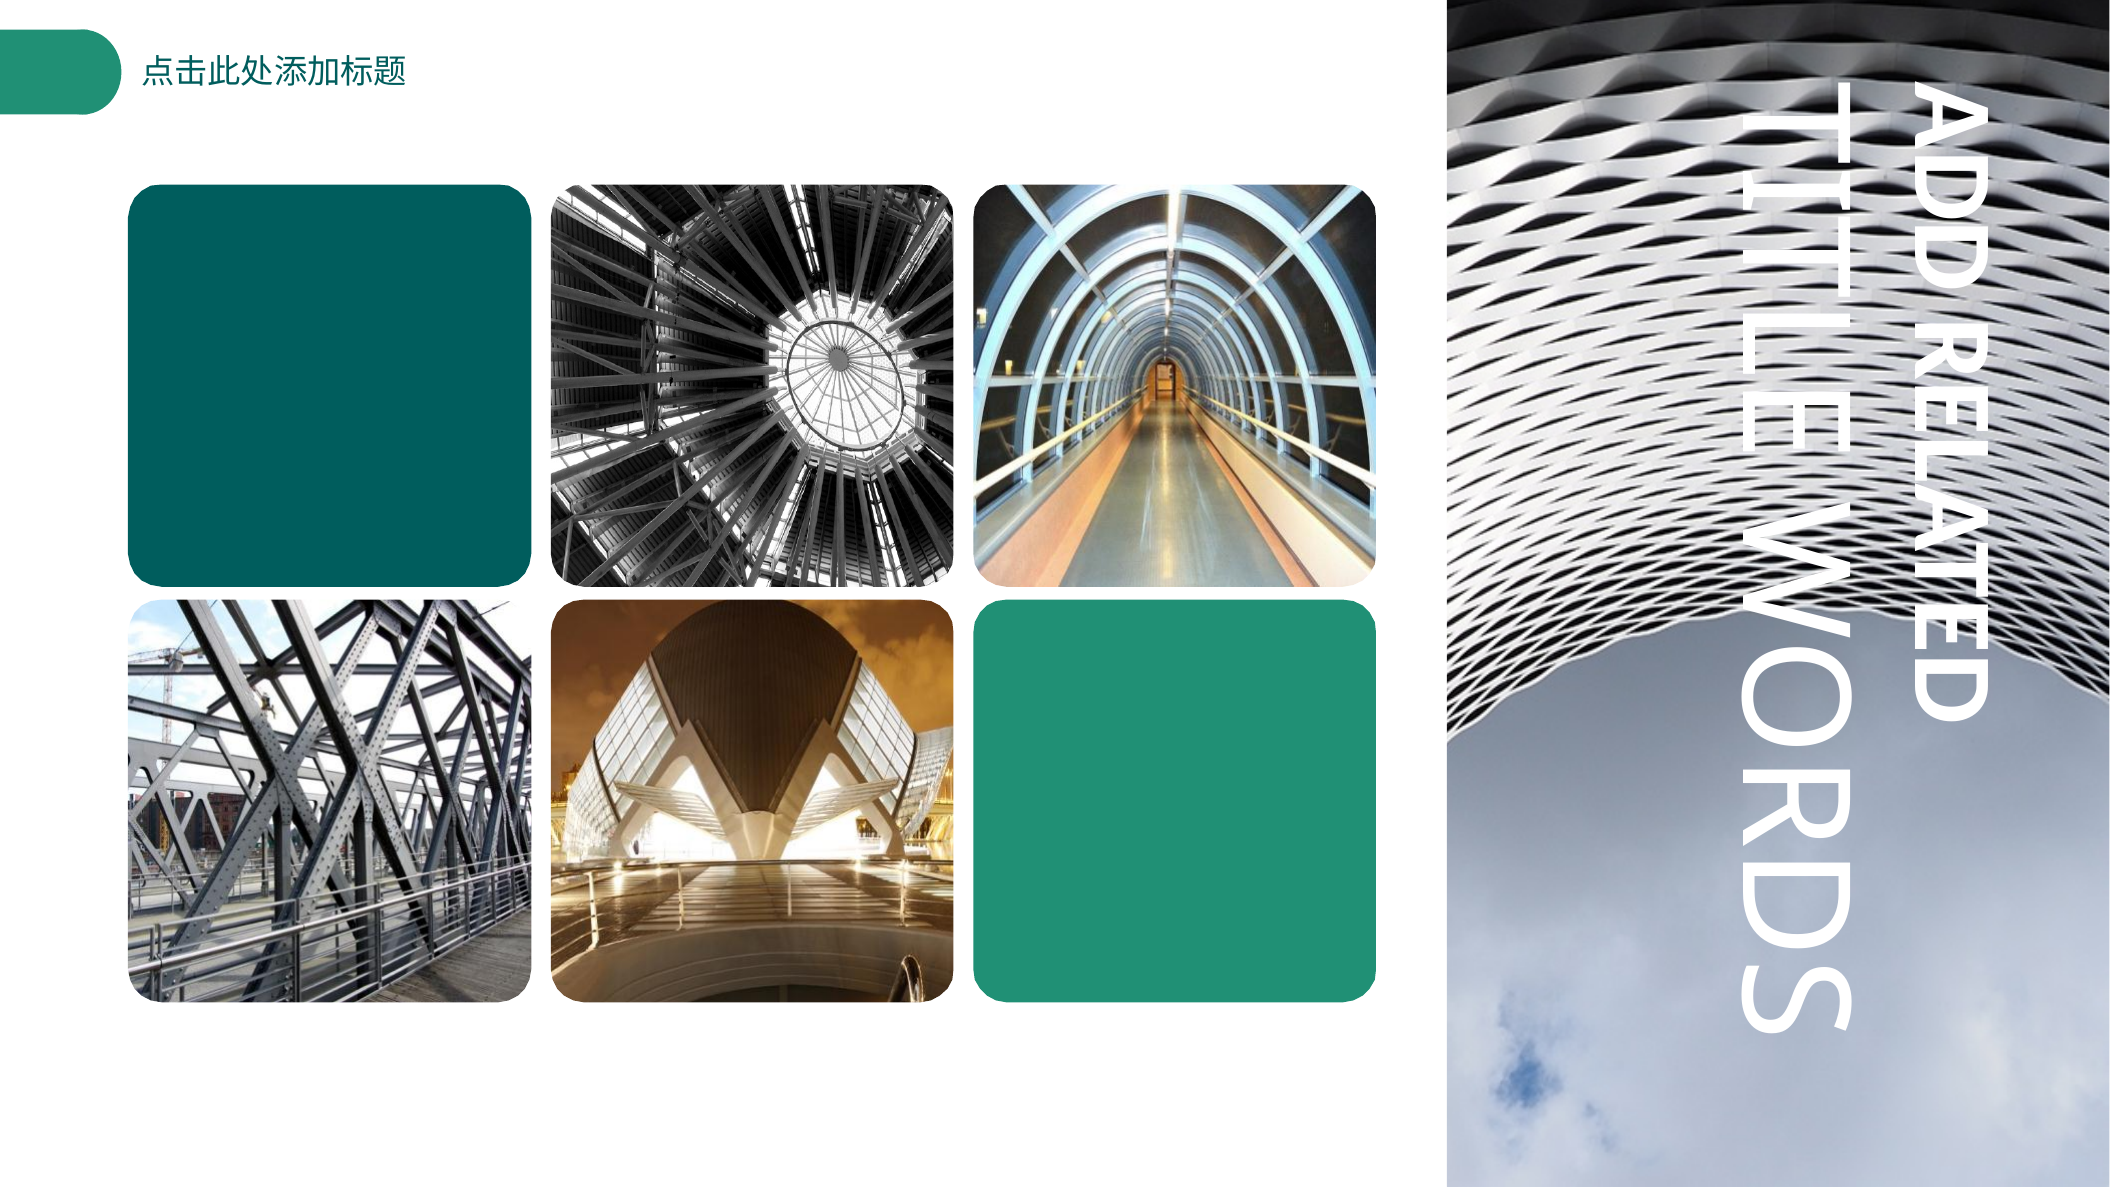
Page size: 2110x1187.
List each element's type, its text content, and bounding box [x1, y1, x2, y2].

text_box 点击此处添加标题 [126, 42, 437, 102]
text_box [127, 599, 532, 1003]
text_box [1446, 0, 2110, 1187]
text_box ADD RELATED TITLE WORDS [1705, 66, 2036, 1107]
text_box [550, 184, 954, 587]
text_box [973, 184, 1376, 587]
text_box [127, 184, 532, 587]
text_box [550, 599, 954, 1003]
text_box [973, 599, 1376, 1003]
